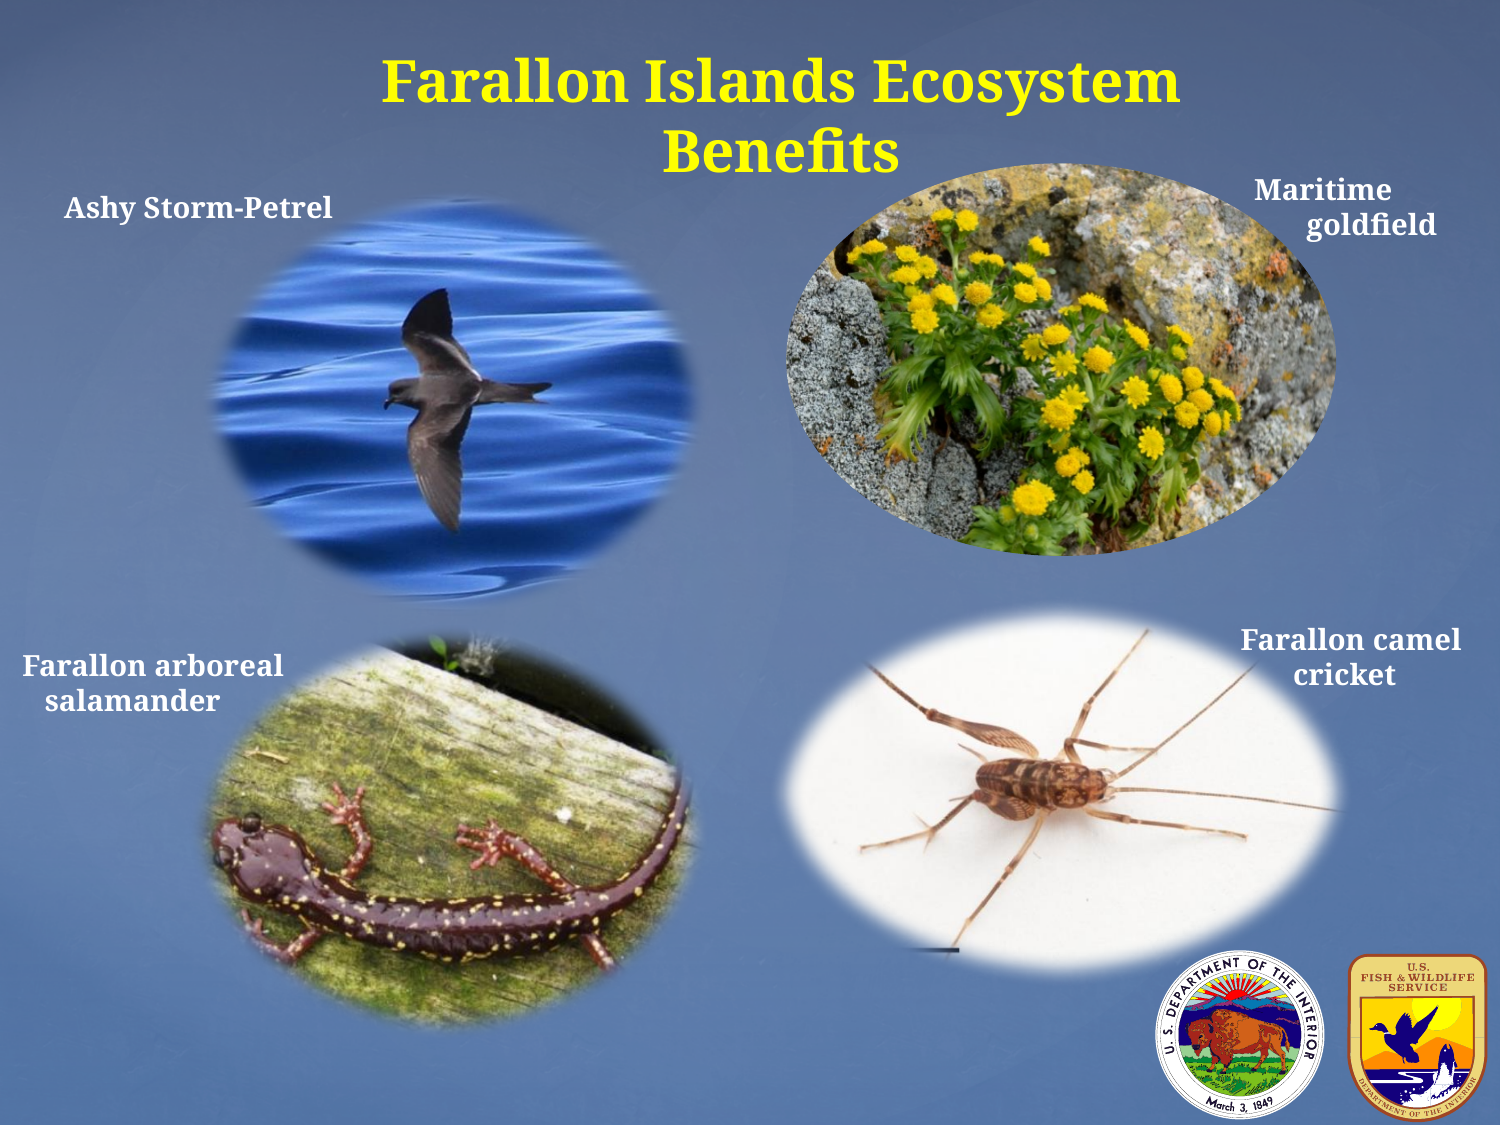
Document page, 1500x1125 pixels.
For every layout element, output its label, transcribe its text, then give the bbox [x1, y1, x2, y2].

text_box Farallon Islands Ecosystem Benefits [249, 37, 1314, 192]
text_box Farallon arboreal salamander [7, 639, 176, 725]
text_box Ashy Storm-Petrel [49, 181, 348, 232]
picture [197, 186, 712, 619]
picture [186, 622, 712, 1042]
picture [766, 595, 1357, 990]
text_box Maritime goldfield [1341, 163, 1453, 249]
text_box Farallon camel cricket [1367, 614, 1484, 699]
picture [785, 162, 1337, 557]
